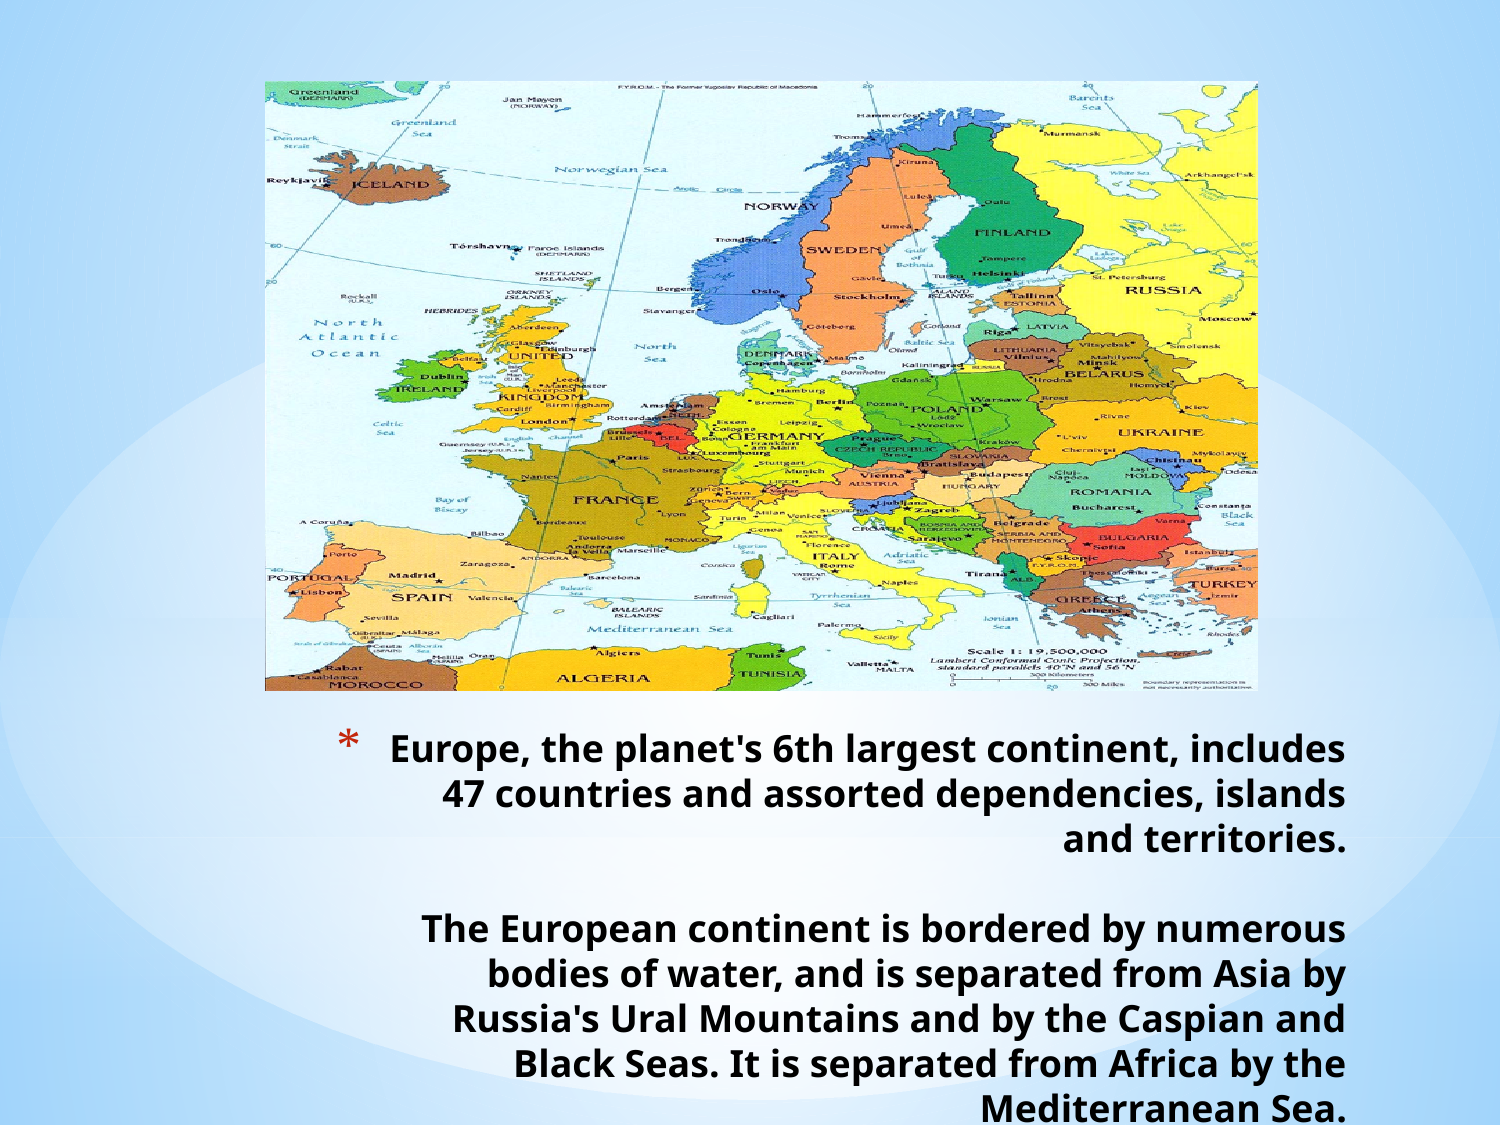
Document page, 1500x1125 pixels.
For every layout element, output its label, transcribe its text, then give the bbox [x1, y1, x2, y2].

title Europe, the planet's 6th largest continent, includes 47 countries and assorted dependencies, islands and territories. The European continent is bordered by numerous bodies of water, and is separated from Asia by Russia's Ural Mountains and by the Caspian and Black Seas. It is separated from Africa by the Mediterranean Sea. [294, 717, 1363, 905]
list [265, 81, 1259, 691]
